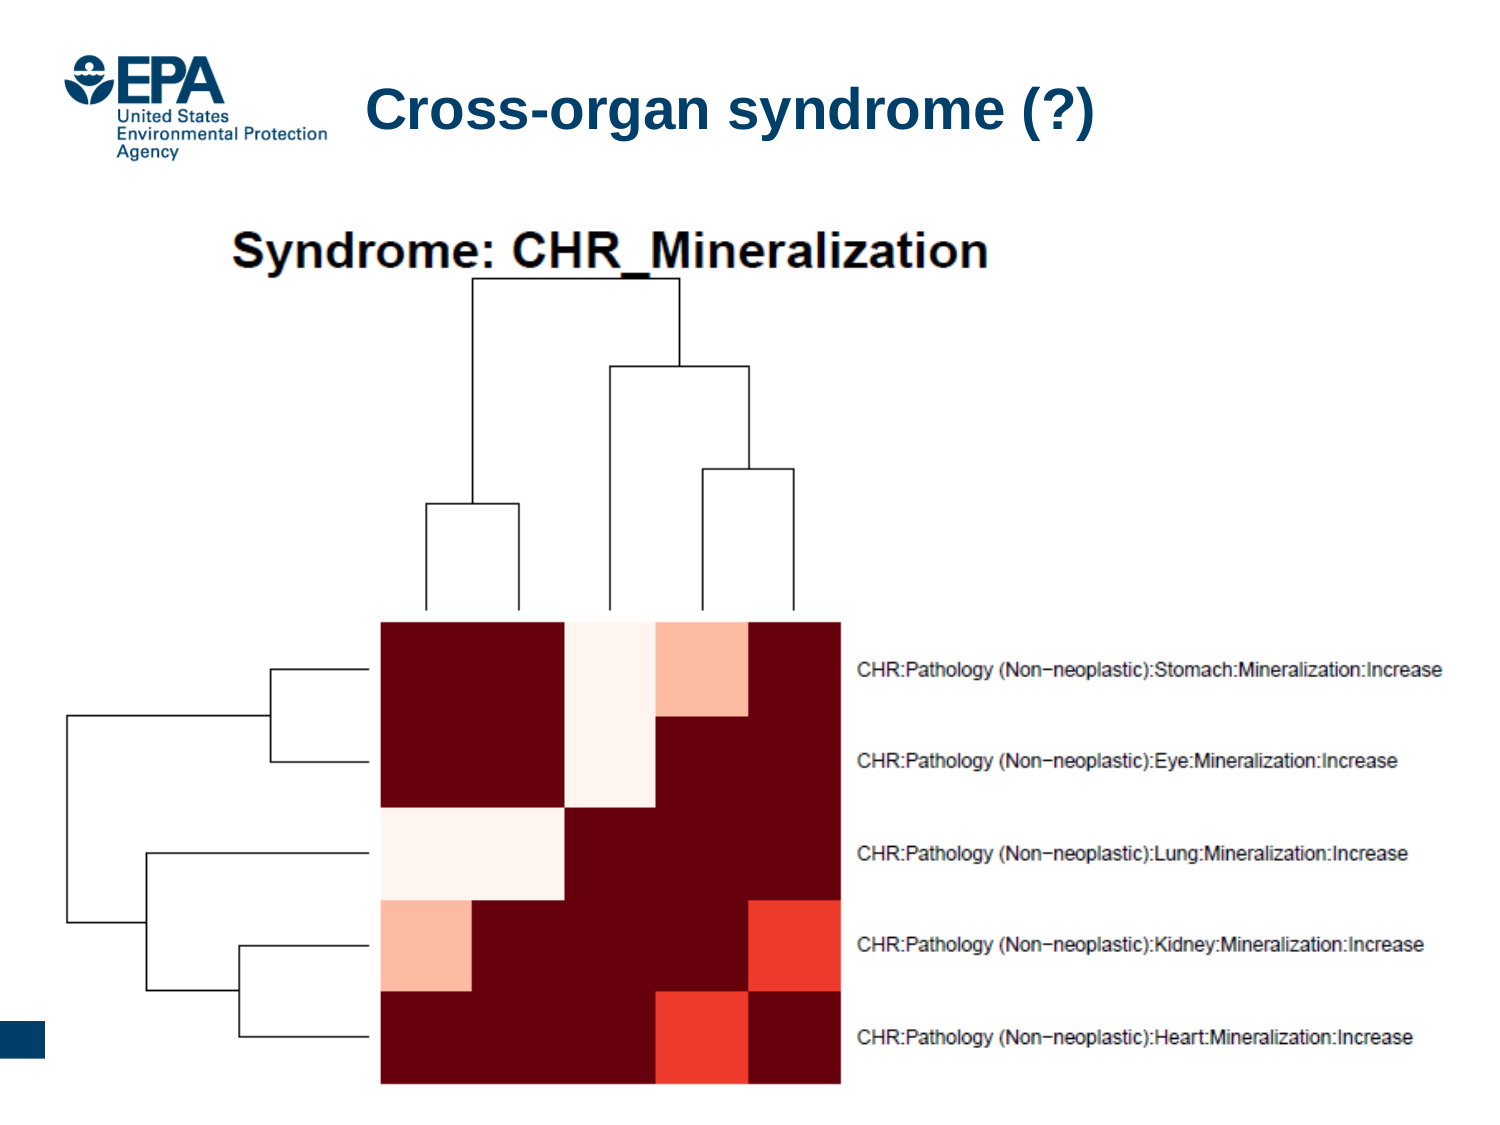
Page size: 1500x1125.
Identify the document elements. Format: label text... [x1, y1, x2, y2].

title Cross-organ syndrome (?) [349, 87, 1351, 126]
picture [0, 0, 1500, 1125]
